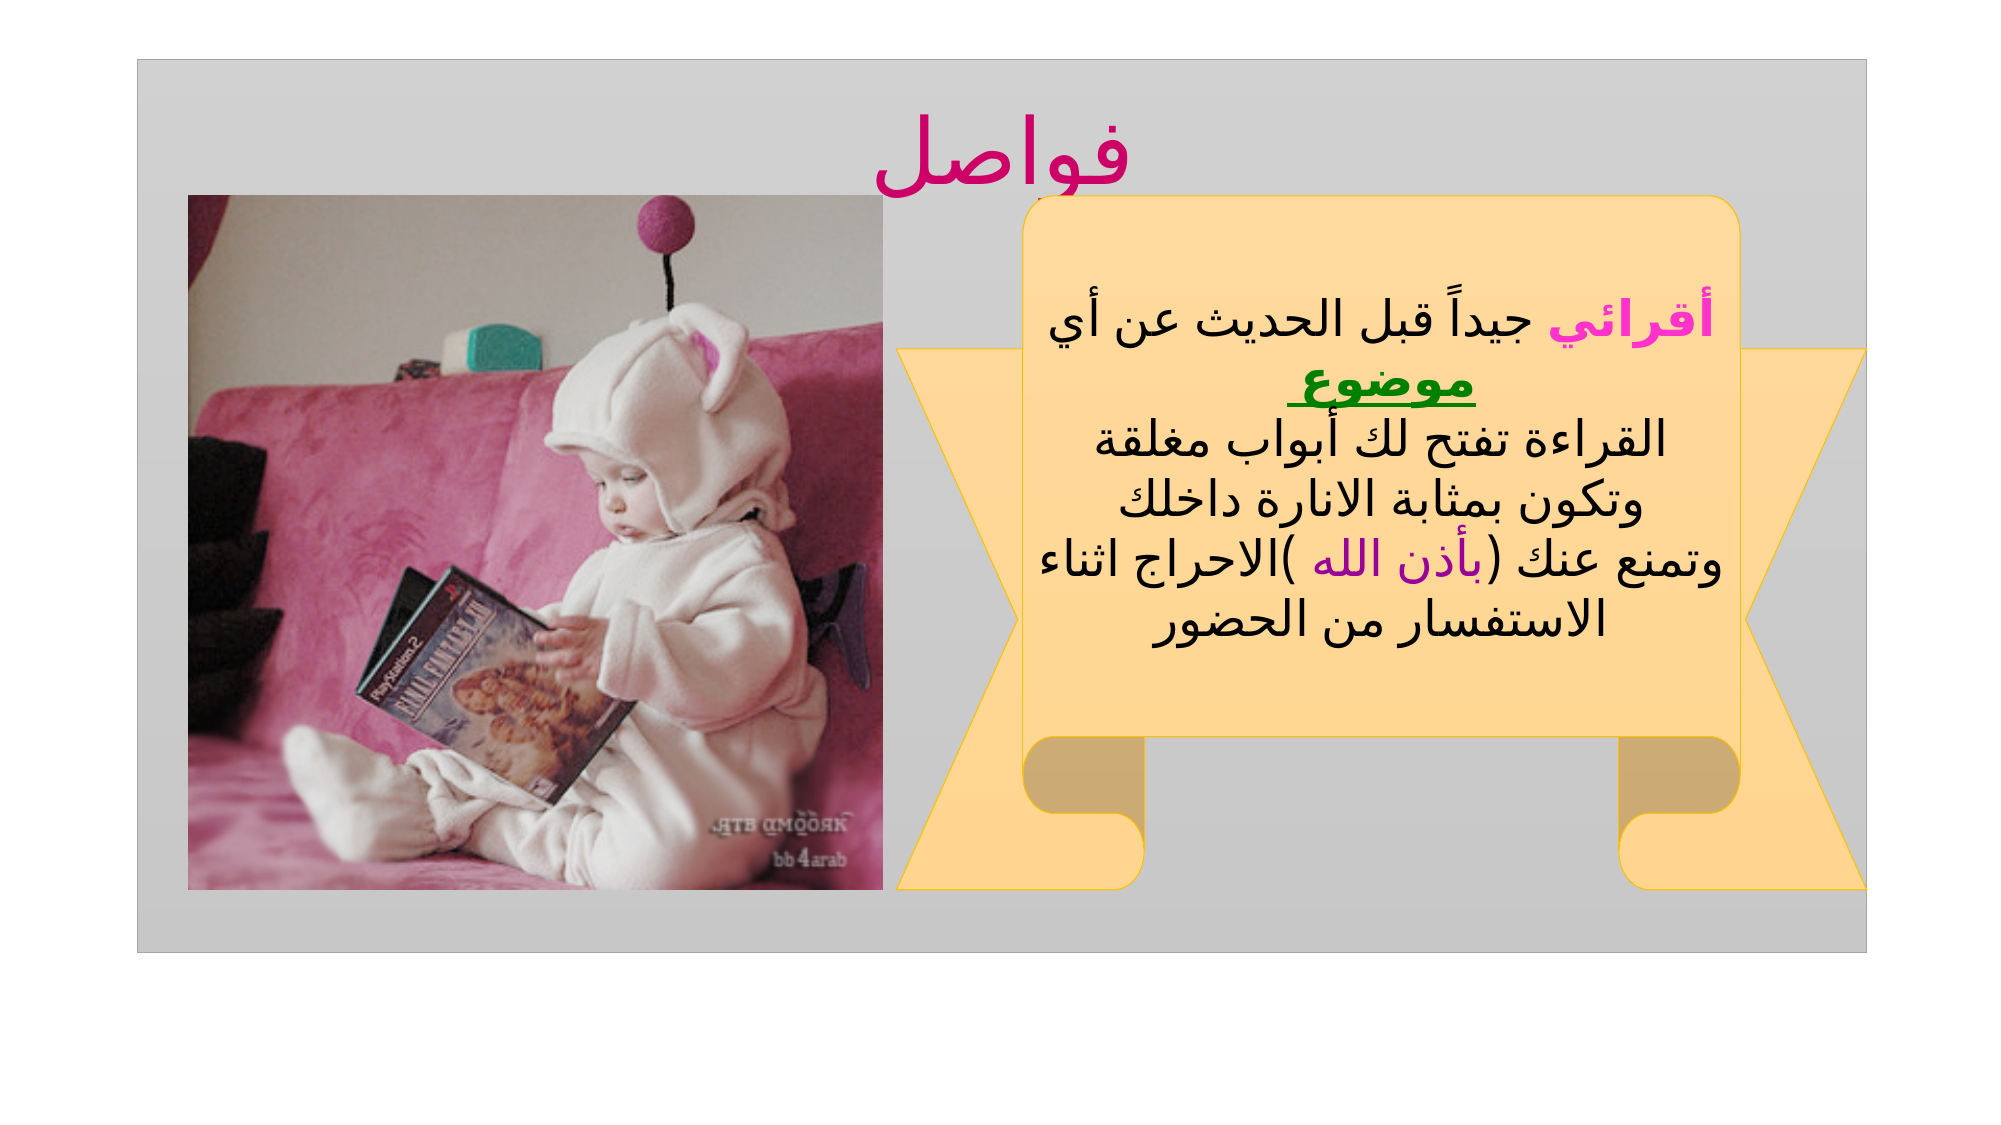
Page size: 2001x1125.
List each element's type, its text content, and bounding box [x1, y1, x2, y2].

picture [188, 195, 883, 890]
title فواصل [137, 59, 1867, 953]
text_box أقرائي جيداً قبل الحديث عن أي موضوع القراءة تفتح لك أبواب مغلقة وتكون بمثابة الانارة داخلك وتمنع عنك (بأذن الله )الاحراج اثناء الاستفسار من الحضور [895, 195, 1868, 891]
